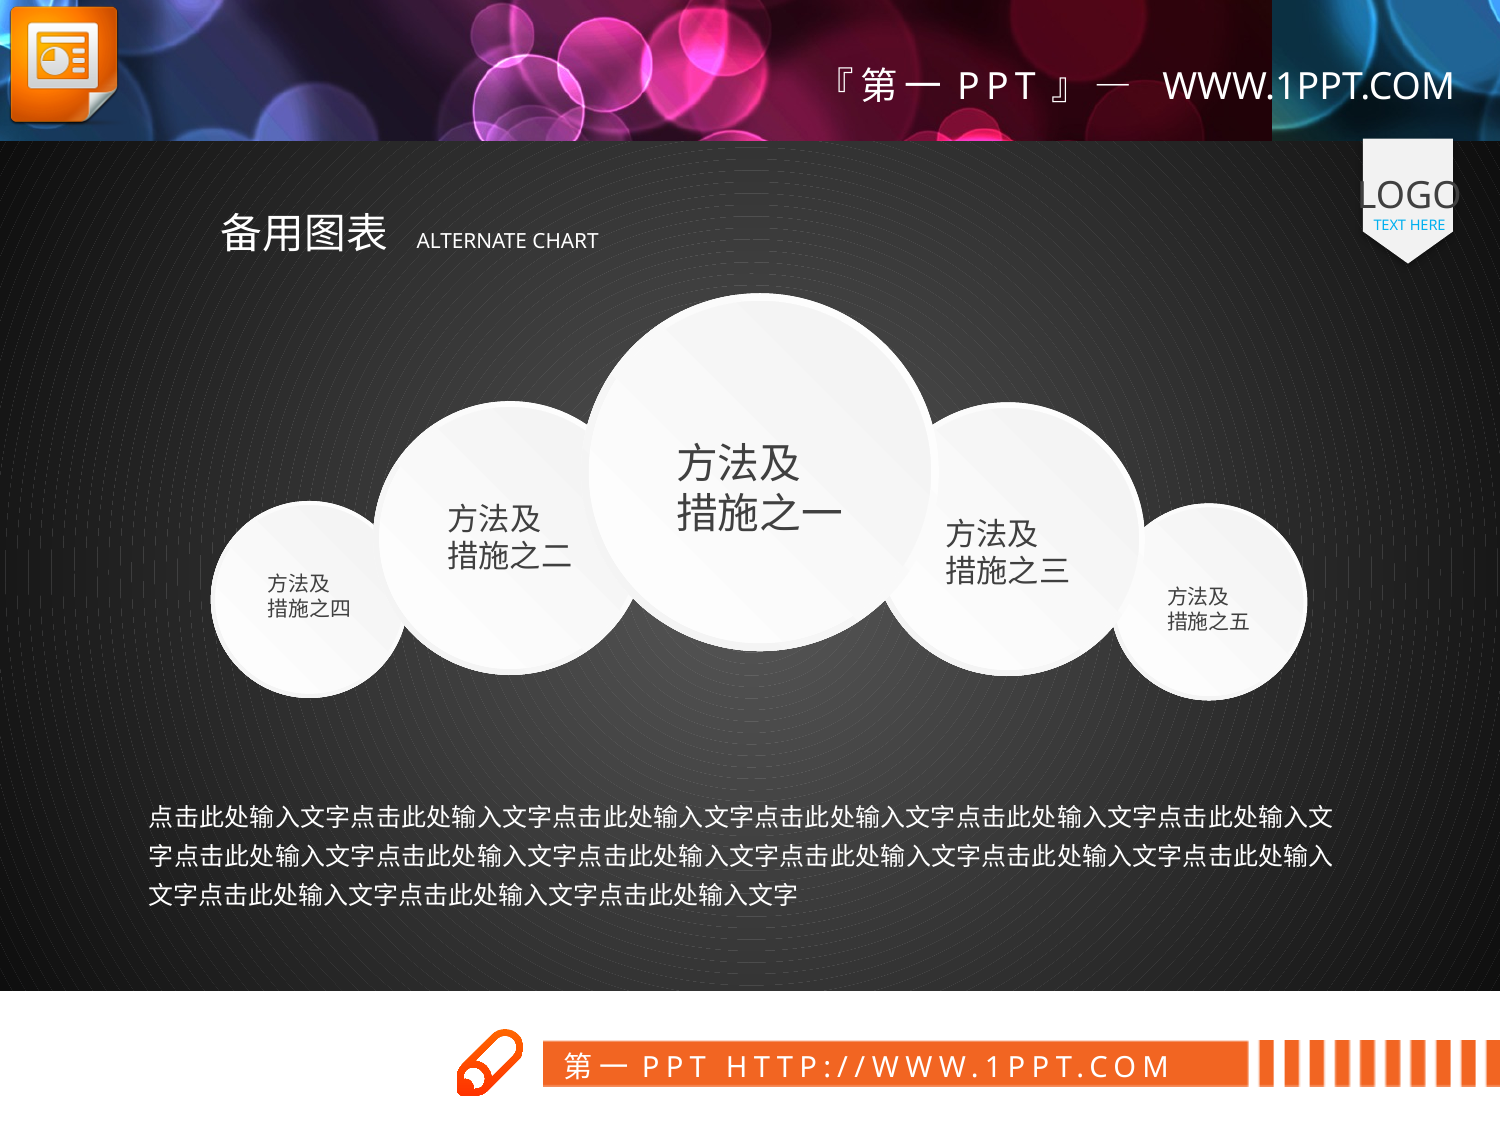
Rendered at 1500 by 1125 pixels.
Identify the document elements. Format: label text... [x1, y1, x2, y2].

text_box 备用图表 [209, 201, 400, 263]
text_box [870, 402, 1146, 677]
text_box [1110, 503, 1308, 701]
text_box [1355, 138, 1463, 264]
picture [543, 1040, 1500, 1087]
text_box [210, 500, 408, 699]
text_box 点击此处输入文字点击此处输入文字点击此处输入文字点击此处输入文字点击此处输入文字点击此处输入文字点击此处输入文字点击此处输入文字点击此处输入文字点击此处输入文字点击此处输入文字点击此处输入文字点击此处输入文字点击此处输入文字点击此处输入文字 [137, 787, 1345, 916]
text_box ALTERNATE CHART [405, 222, 852, 259]
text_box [372, 400, 648, 676]
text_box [580, 293, 940, 652]
picture [0, 0, 1500, 141]
